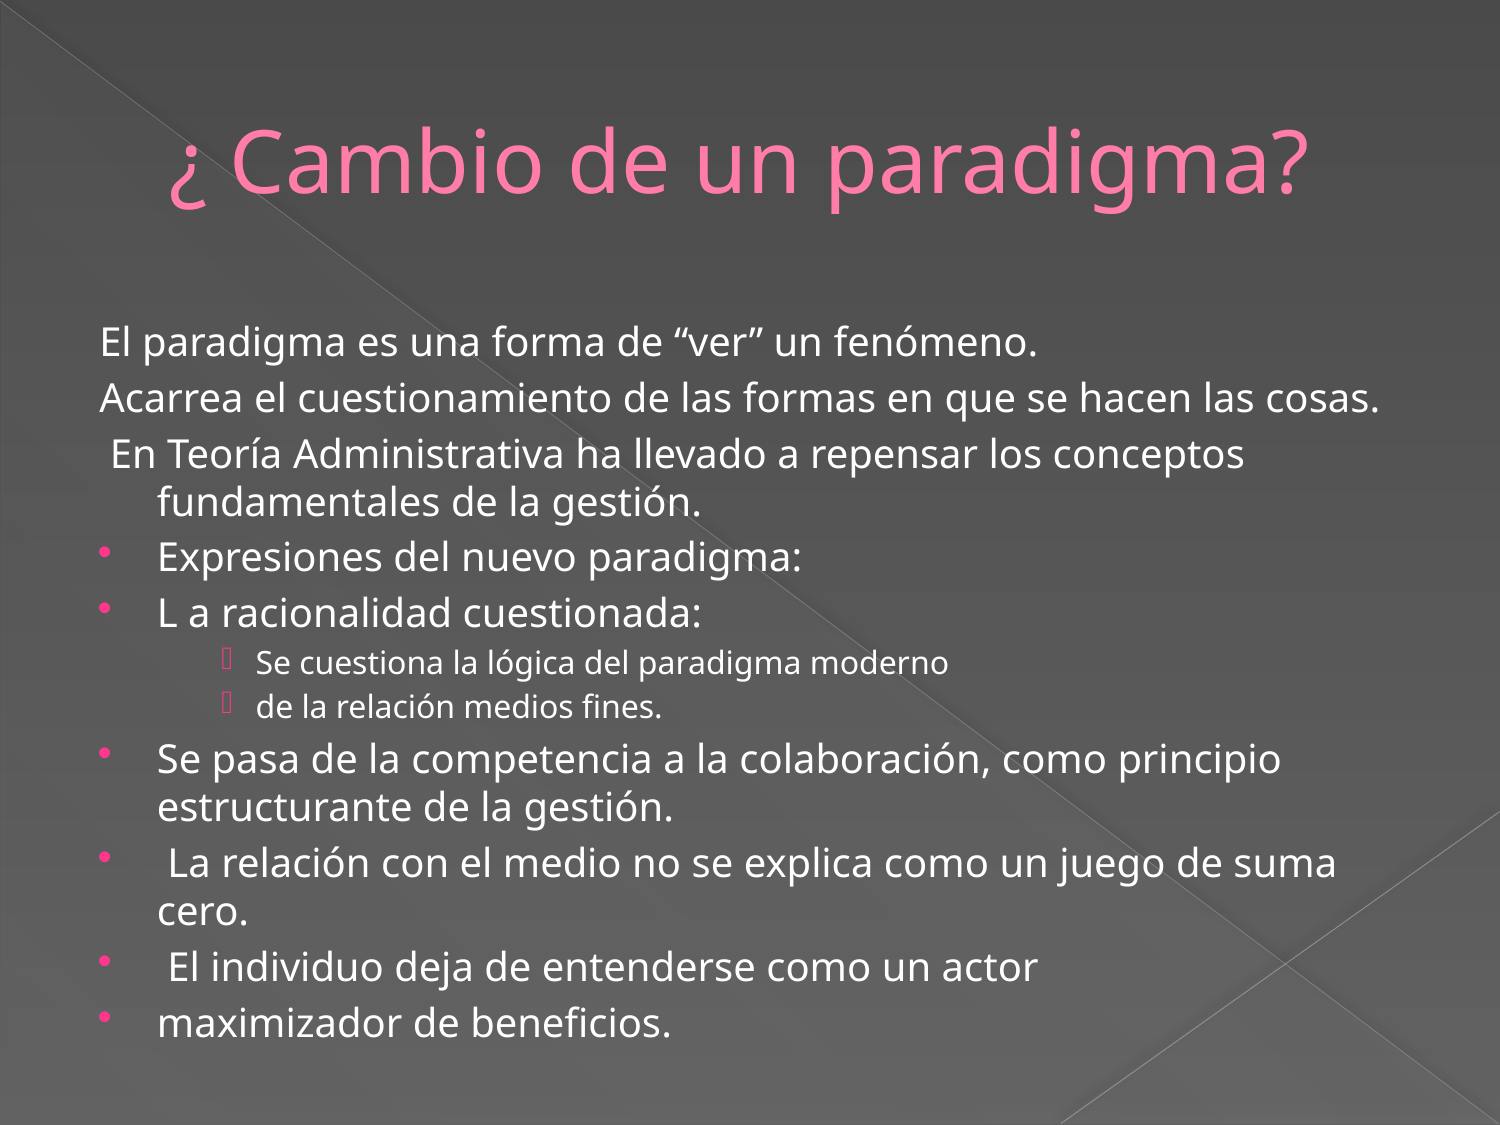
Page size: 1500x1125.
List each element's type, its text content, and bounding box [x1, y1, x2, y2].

title ¿ Cambio de un paradigma? [75, 43, 1425, 274]
list El paradigma es una forma de “ver” un fenómeno. Acarrea el cuestionamiento de las formas en que se hacen las cosas. En Teoría Administrativa ha llevado a repensar los conceptos fundamentales de la gestión. Expresiones del nuevo paradigma: L a racionalidad cuestionada: Se cuestiona la lógica del paradigma moderno de la relación medios fines. Se pasa de la competencia a la colaboración, como principio estructurante de la gestión. La relación con el medio no se explica como un juego de suma cero. El individuo deja de entenderse como un actor maximizador de beneficios. [75, 308, 1425, 1059]
